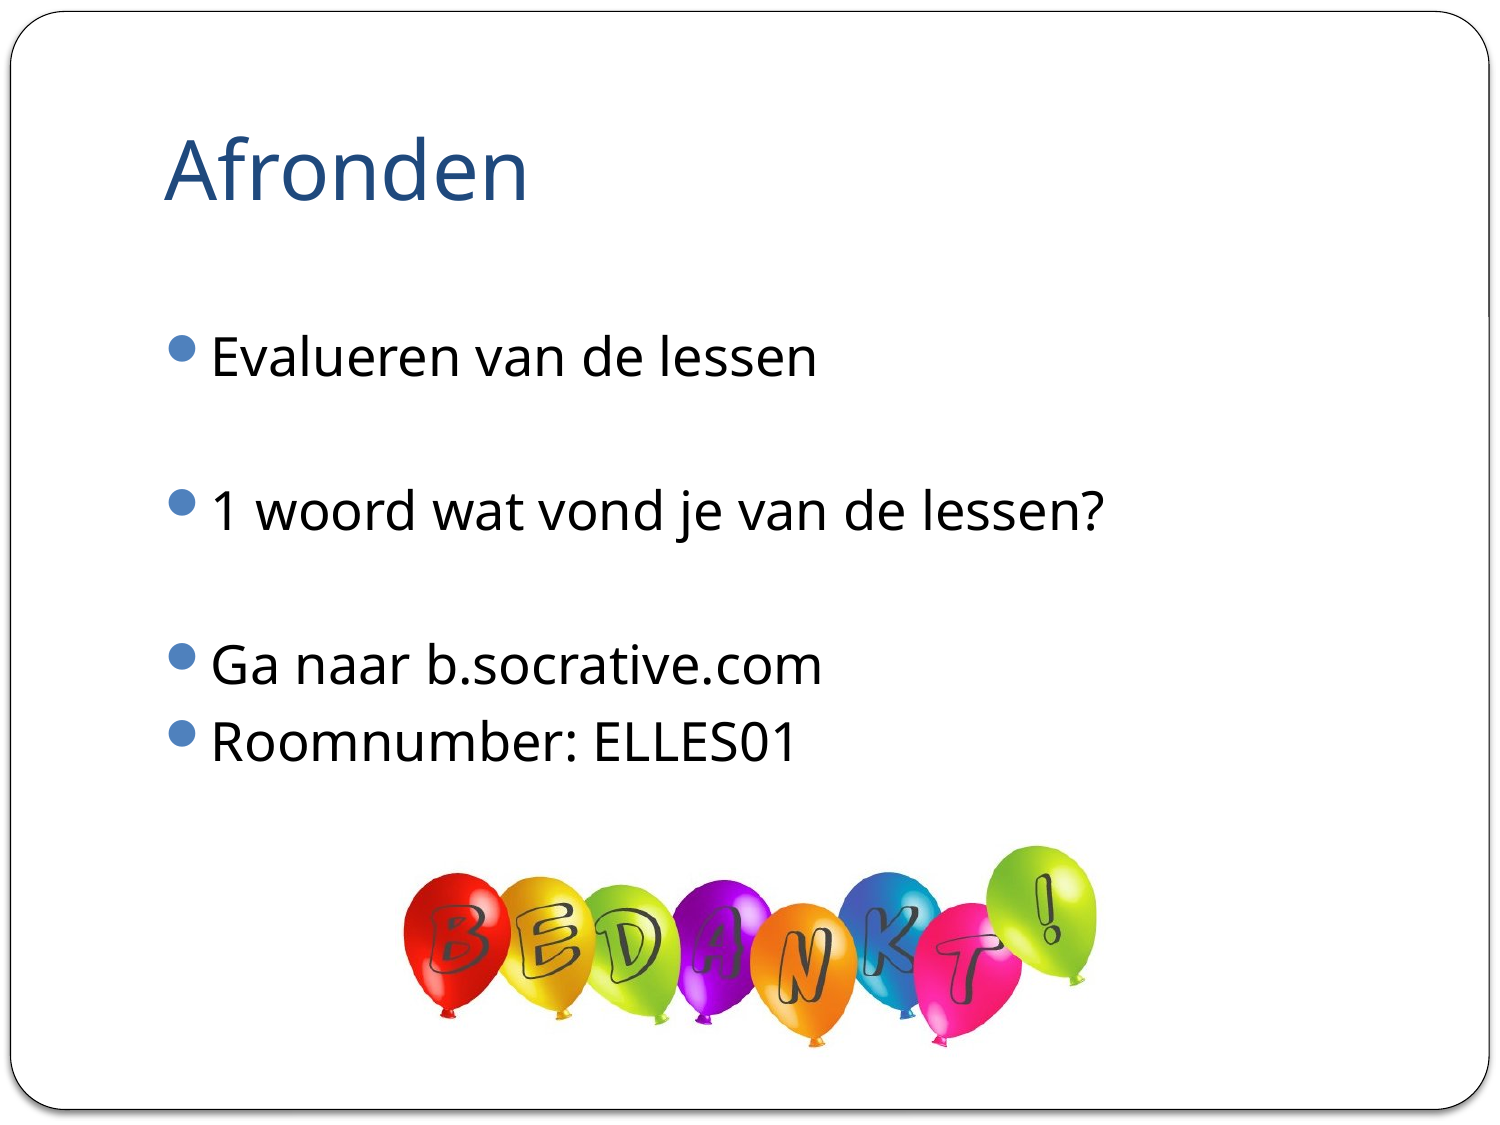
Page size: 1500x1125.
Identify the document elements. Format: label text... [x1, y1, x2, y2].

picture [395, 810, 1106, 1063]
list Evalueren van de lessen 1 woord wat vond je van de lessen? Ga naar b.socrative.com Roomnumber: ELLES01 [150, 237, 1425, 988]
text_box [25, 0, 76, 27]
title Afronden [150, 45, 1425, 233]
